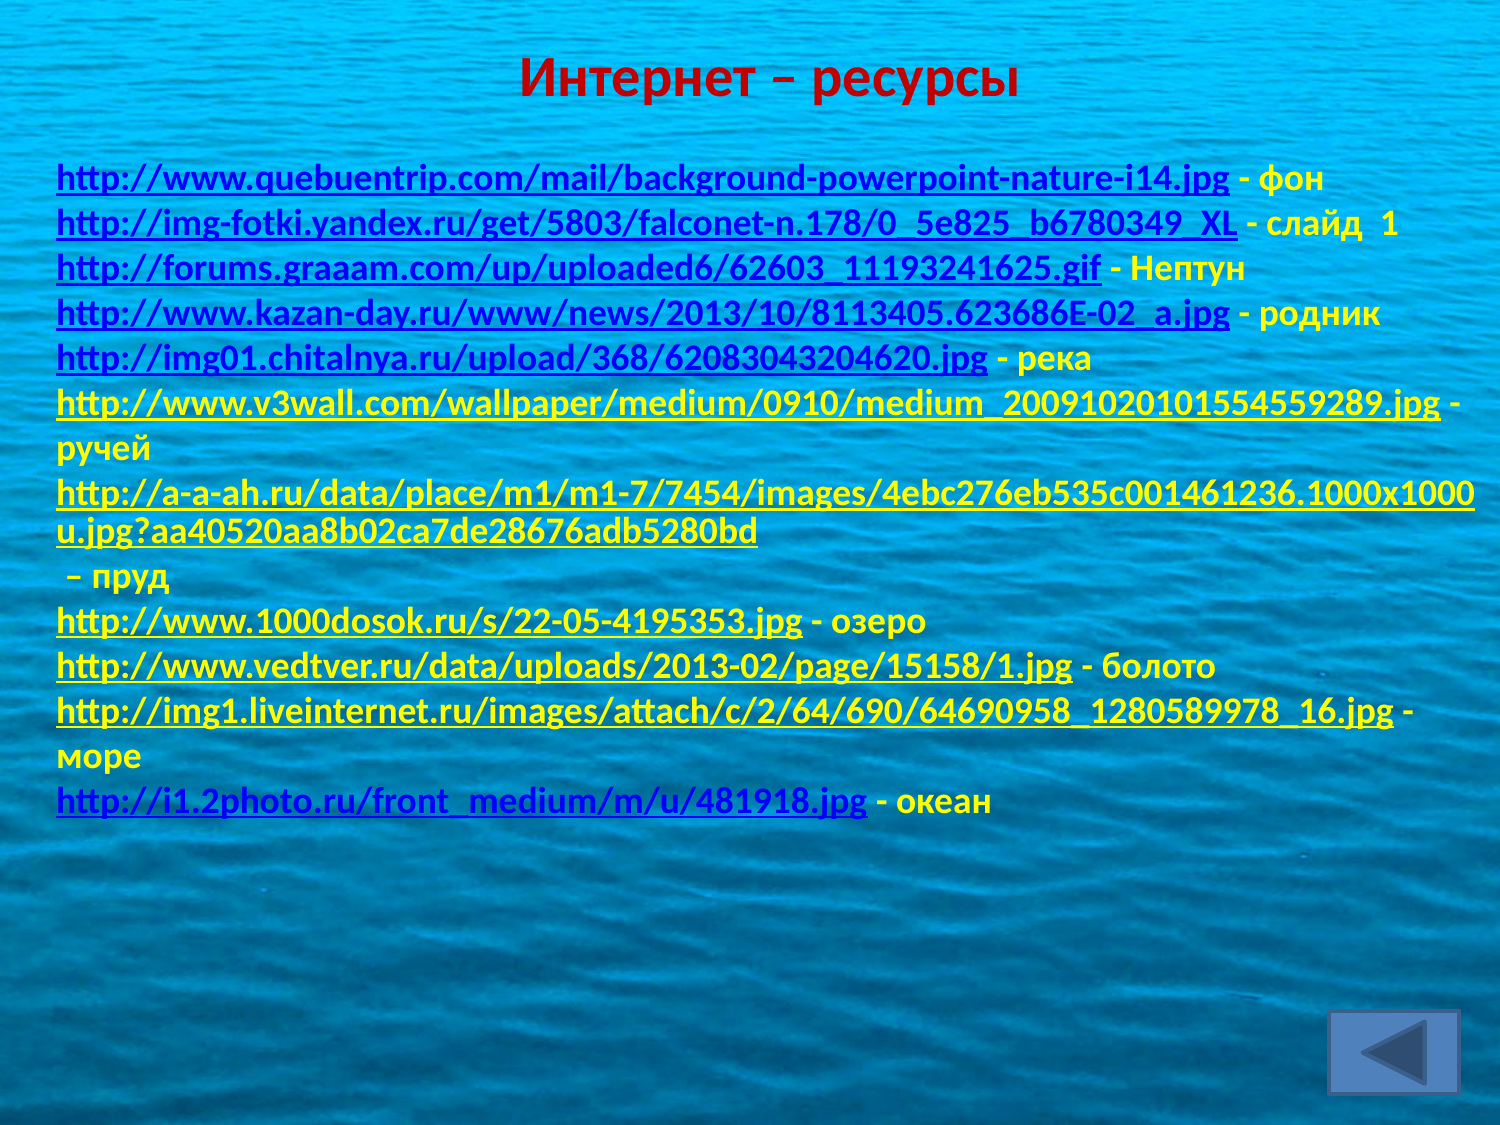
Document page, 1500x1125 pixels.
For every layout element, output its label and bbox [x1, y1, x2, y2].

picture [57, 397, 1440, 421]
picture [571, 397, 587, 415]
picture [1148, 699, 1164, 723]
picture [59, 787, 74, 812]
picture [768, 615, 783, 638]
picture [761, 654, 776, 677]
picture [637, 307, 648, 325]
picture [223, 795, 238, 818]
picture [1202, 480, 1218, 505]
picture [497, 307, 522, 324]
picture [147, 345, 161, 371]
picture [604, 517, 619, 543]
picture [103, 615, 118, 638]
picture [940, 256, 955, 279]
picture [570, 795, 595, 812]
picture [936, 217, 952, 235]
picture [650, 344, 664, 371]
picture [437, 615, 446, 632]
picture [260, 262, 271, 280]
picture [1076, 352, 1090, 370]
picture [788, 164, 803, 189]
picture [904, 697, 918, 724]
picture [819, 795, 826, 819]
picture [1228, 262, 1243, 279]
picture [615, 705, 629, 723]
picture [76, 700, 99, 723]
picture [1347, 390, 1362, 415]
picture [866, 256, 879, 279]
picture [895, 346, 910, 369]
picture [631, 345, 647, 370]
picture [1241, 481, 1256, 504]
picture [883, 481, 900, 504]
picture [994, 211, 1008, 235]
picture [974, 211, 989, 234]
picture [208, 519, 224, 543]
picture [995, 301, 1010, 325]
picture [496, 172, 521, 189]
picture [255, 397, 270, 414]
picture [360, 519, 376, 543]
picture [903, 256, 917, 279]
picture [137, 518, 148, 533]
picture [274, 307, 288, 325]
picture [928, 68, 953, 105]
picture [601, 164, 605, 189]
picture [76, 610, 99, 633]
picture [528, 518, 544, 543]
picture [863, 209, 877, 236]
picture [84, 750, 101, 768]
picture [1384, 211, 1397, 234]
picture [816, 660, 830, 678]
picture [506, 487, 531, 504]
picture [277, 172, 292, 190]
picture [908, 301, 924, 324]
picture [59, 164, 74, 189]
picture [852, 660, 867, 678]
picture [650, 479, 664, 506]
picture [395, 660, 410, 678]
picture [390, 479, 404, 506]
picture [748, 389, 762, 416]
picture [164, 307, 189, 324]
picture [847, 256, 860, 279]
picture [977, 481, 992, 504]
picture [192, 172, 217, 189]
picture [919, 795, 933, 812]
picture [742, 479, 756, 506]
picture [942, 487, 954, 505]
picture [922, 256, 936, 280]
picture [691, 609, 706, 633]
picture [976, 301, 991, 324]
picture [455, 705, 470, 723]
picture [845, 210, 860, 235]
picture [274, 391, 288, 415]
picture [285, 525, 299, 543]
picture [257, 299, 271, 324]
picture [57, 352, 987, 376]
picture [1194, 262, 1224, 285]
picture [331, 217, 345, 235]
picture [907, 172, 916, 189]
picture [694, 217, 711, 235]
picture [292, 652, 307, 678]
picture [433, 519, 448, 542]
picture [700, 519, 716, 543]
picture [380, 705, 395, 722]
picture [382, 660, 391, 677]
picture [1042, 391, 1058, 415]
picture [59, 344, 74, 369]
picture [519, 787, 535, 813]
picture [1310, 391, 1325, 414]
picture [77, 302, 98, 325]
picture [1096, 172, 1112, 190]
picture [1225, 699, 1240, 722]
picture [533, 255, 546, 281]
picture [1058, 352, 1073, 369]
picture [887, 172, 903, 190]
picture [590, 307, 605, 325]
picture [1326, 210, 1336, 214]
picture [970, 172, 985, 189]
picture [409, 607, 422, 632]
picture [566, 518, 582, 543]
picture [398, 795, 415, 813]
picture [734, 68, 755, 95]
picture [1364, 481, 1380, 505]
picture [1032, 300, 1048, 325]
picture [414, 652, 428, 679]
picture [957, 68, 977, 96]
picture [339, 795, 353, 813]
picture [927, 654, 940, 677]
picture [103, 795, 118, 818]
picture [1262, 307, 1277, 330]
picture [1328, 1010, 1460, 1095]
picture [1110, 487, 1123, 505]
picture [778, 217, 792, 234]
picture [94, 570, 109, 587]
picture [336, 172, 351, 190]
picture [1186, 698, 1202, 723]
picture [147, 480, 161, 506]
picture [668, 301, 683, 324]
picture [475, 172, 492, 190]
picture [927, 397, 931, 414]
picture [164, 255, 174, 279]
picture [421, 172, 425, 189]
picture [59, 299, 74, 324]
picture [1015, 487, 1030, 505]
picture [685, 481, 701, 504]
picture [313, 609, 329, 633]
picture [769, 255, 784, 280]
picture [1119, 301, 1134, 324]
picture [392, 352, 406, 370]
picture [624, 660, 635, 678]
picture [85, 525, 93, 549]
picture [676, 705, 688, 723]
picture [832, 795, 848, 818]
picture [717, 788, 732, 813]
picture [1119, 391, 1134, 414]
picture [259, 609, 272, 632]
picture [1203, 211, 1219, 234]
picture [131, 653, 145, 679]
picture [958, 481, 973, 504]
picture [959, 698, 974, 723]
picture [286, 487, 301, 505]
picture [978, 699, 993, 722]
picture [870, 653, 884, 679]
picture [243, 787, 257, 812]
picture [136, 435, 146, 439]
picture [1159, 391, 1172, 414]
picture [958, 256, 974, 279]
picture [1156, 307, 1170, 325]
picture [525, 307, 550, 324]
picture [356, 352, 371, 369]
picture [1032, 209, 1048, 235]
picture [645, 68, 670, 105]
picture [874, 68, 894, 96]
picture [348, 389, 352, 414]
picture [1419, 481, 1473, 505]
picture [296, 217, 300, 234]
picture [273, 487, 282, 504]
picture [813, 300, 828, 325]
picture [1260, 165, 1282, 195]
picture [761, 346, 777, 369]
picture [1005, 391, 1020, 414]
picture [955, 795, 969, 813]
picture [936, 397, 951, 415]
picture [755, 615, 762, 639]
picture [389, 217, 404, 235]
picture [411, 262, 423, 280]
picture [851, 795, 866, 819]
picture [373, 615, 384, 633]
picture [875, 345, 891, 370]
picture [421, 352, 430, 369]
picture [264, 212, 274, 235]
picture [571, 487, 596, 504]
picture [787, 256, 804, 280]
picture [769, 172, 784, 189]
picture [372, 487, 386, 505]
picture [777, 697, 791, 724]
picture [278, 209, 291, 234]
picture [740, 517, 755, 543]
picture [833, 615, 849, 633]
picture [1206, 699, 1221, 722]
picture [375, 172, 390, 189]
picture [586, 525, 600, 543]
picture [367, 705, 376, 722]
picture [1156, 262, 1171, 280]
picture [165, 705, 169, 722]
picture [453, 299, 467, 326]
picture [1013, 172, 1028, 189]
picture [165, 795, 169, 812]
picture [1000, 654, 1013, 677]
picture [1244, 699, 1259, 722]
picture [407, 217, 420, 234]
picture [77, 167, 99, 190]
picture [359, 482, 369, 505]
picture [470, 487, 485, 505]
picture [303, 525, 317, 543]
picture [490, 519, 505, 542]
picture [399, 705, 415, 723]
picture [637, 254, 653, 279]
picture [148, 570, 168, 593]
picture [716, 217, 730, 234]
picture [604, 652, 619, 678]
picture [232, 210, 242, 234]
picture [437, 790, 448, 813]
picture [132, 255, 145, 281]
picture [131, 698, 145, 724]
picture [294, 795, 311, 813]
picture [148, 255, 161, 281]
picture [1251, 391, 1268, 414]
picture [379, 519, 394, 542]
picture [471, 525, 487, 543]
picture [566, 705, 581, 723]
picture [224, 699, 237, 722]
picture [314, 347, 324, 370]
picture [645, 172, 659, 190]
picture [1403, 481, 1416, 504]
picture [673, 654, 689, 678]
picture [1198, 660, 1214, 678]
picture [897, 68, 922, 105]
picture [797, 660, 813, 683]
picture [742, 697, 756, 724]
picture [955, 210, 970, 235]
picture [1283, 217, 1299, 235]
picture [815, 68, 840, 105]
picture [632, 700, 654, 723]
picture [603, 389, 617, 416]
picture [321, 479, 337, 505]
picture [287, 705, 302, 723]
picture [1128, 211, 1142, 235]
picture [324, 660, 339, 677]
picture [1020, 352, 1035, 375]
picture [1093, 481, 1106, 505]
picture [171, 525, 185, 543]
picture [247, 519, 262, 542]
picture [103, 705, 118, 728]
picture [469, 307, 494, 324]
picture [491, 705, 495, 722]
picture [716, 172, 725, 189]
picture [1272, 391, 1285, 415]
picture [794, 698, 809, 723]
picture [585, 705, 596, 723]
picture [114, 570, 130, 593]
picture [192, 660, 245, 677]
picture [430, 652, 446, 678]
picture [856, 346, 872, 369]
picture [705, 481, 719, 505]
picture [352, 262, 366, 280]
picture [907, 654, 921, 678]
picture [1111, 699, 1126, 722]
picture [261, 795, 278, 813]
picture [723, 481, 739, 504]
picture [658, 705, 672, 723]
picture [800, 346, 815, 370]
picture [467, 209, 481, 236]
picture [147, 698, 161, 724]
picture [510, 344, 514, 369]
picture [738, 789, 751, 812]
picture [663, 172, 675, 190]
picture [294, 609, 310, 633]
picture [572, 172, 586, 190]
picture [657, 262, 672, 280]
picture [669, 389, 685, 415]
picture [679, 217, 691, 235]
picture [1089, 210, 1104, 235]
picture [176, 262, 192, 280]
picture [373, 788, 383, 812]
picture [834, 487, 849, 505]
picture [561, 68, 585, 95]
picture [98, 525, 114, 548]
picture [1166, 211, 1181, 234]
picture [453, 344, 467, 371]
picture [174, 217, 199, 234]
picture [1302, 699, 1315, 722]
picture [725, 301, 739, 325]
picture [613, 68, 638, 96]
picture [1291, 391, 1304, 415]
picture [554, 479, 568, 506]
picture [1099, 301, 1115, 324]
picture [913, 346, 929, 369]
picture [980, 256, 993, 279]
picture [1016, 256, 1031, 279]
picture [714, 255, 728, 281]
picture [537, 660, 552, 683]
picture [565, 660, 582, 678]
picture [898, 795, 914, 813]
picture [1090, 255, 1100, 279]
picture [525, 164, 539, 191]
picture [1036, 256, 1049, 280]
picture [307, 307, 321, 325]
picture [1319, 698, 1335, 723]
picture [1279, 480, 1294, 505]
picture [567, 210, 582, 235]
picture [534, 609, 549, 632]
picture [316, 705, 331, 722]
picture [1054, 698, 1069, 723]
picture [778, 301, 794, 325]
picture [174, 352, 199, 369]
picture [304, 480, 318, 506]
picture [710, 609, 724, 633]
picture [553, 300, 567, 326]
picture [585, 211, 602, 234]
picture [269, 352, 281, 370]
picture [1307, 172, 1322, 189]
picture [1163, 660, 1180, 678]
picture [903, 487, 918, 505]
picture [192, 615, 246, 632]
picture [303, 262, 313, 279]
picture [1260, 481, 1275, 505]
picture [59, 525, 73, 543]
picture [1050, 167, 1060, 190]
picture [95, 442, 109, 459]
picture [612, 345, 628, 370]
picture [311, 655, 321, 678]
picture [939, 699, 956, 722]
picture [281, 790, 291, 813]
picture [769, 487, 794, 504]
picture [296, 172, 312, 190]
picture [133, 570, 148, 593]
picture [616, 795, 641, 812]
picture [956, 397, 981, 414]
picture [243, 346, 256, 369]
picture [1224, 481, 1237, 504]
picture [1328, 391, 1343, 414]
picture [906, 389, 922, 415]
picture [1359, 705, 1374, 728]
picture [148, 300, 161, 326]
picture [1366, 391, 1381, 414]
picture [808, 256, 823, 280]
picture [635, 609, 648, 632]
picture [889, 615, 905, 638]
picture [974, 795, 989, 812]
picture [609, 165, 622, 191]
picture [908, 615, 925, 633]
picture [117, 525, 132, 549]
picture [194, 487, 208, 505]
picture [676, 254, 691, 280]
picture [869, 615, 884, 633]
picture [695, 654, 708, 677]
picture [585, 660, 599, 678]
picture [623, 210, 637, 236]
picture [996, 480, 1012, 505]
picture [377, 307, 391, 325]
picture [147, 653, 161, 679]
picture [956, 300, 972, 325]
picture [224, 487, 238, 505]
picture [1036, 699, 1049, 723]
picture [228, 519, 242, 543]
picture [759, 699, 774, 722]
picture [1377, 705, 1392, 729]
picture [1304, 217, 1318, 235]
picture [243, 479, 258, 504]
picture [421, 307, 430, 324]
picture [531, 209, 545, 236]
picture [663, 519, 678, 542]
picture [533, 397, 547, 415]
picture [549, 211, 562, 235]
picture [131, 608, 145, 634]
picture [871, 301, 886, 325]
picture [743, 300, 756, 326]
picture [77, 212, 98, 235]
picture [1145, 211, 1162, 234]
picture [355, 172, 371, 190]
picture [244, 217, 261, 235]
picture [936, 795, 951, 813]
picture [434, 307, 449, 325]
picture [320, 397, 334, 415]
picture [386, 795, 396, 812]
picture [598, 262, 615, 280]
picture [334, 700, 344, 723]
picture [1137, 391, 1153, 415]
picture [441, 705, 451, 722]
picture [347, 705, 362, 723]
picture [1138, 166, 1151, 189]
picture [704, 346, 720, 369]
picture [408, 172, 417, 189]
picture [470, 352, 485, 370]
picture [719, 397, 744, 414]
picture [131, 390, 145, 416]
picture [420, 795, 434, 812]
picture [681, 787, 695, 814]
picture [1143, 660, 1159, 678]
picture [840, 389, 854, 416]
picture [499, 652, 513, 679]
picture [721, 517, 736, 543]
picture [826, 211, 841, 234]
picture [426, 262, 443, 280]
picture [885, 699, 901, 723]
picture [752, 212, 763, 235]
picture [196, 262, 206, 279]
picture [835, 301, 847, 324]
picture [291, 397, 317, 414]
picture [1023, 391, 1039, 415]
picture [834, 660, 849, 684]
picture [328, 352, 341, 370]
picture [1345, 481, 1361, 505]
picture [550, 262, 565, 280]
picture [1062, 391, 1077, 414]
picture [77, 392, 99, 415]
picture [1084, 172, 1093, 189]
picture [749, 172, 763, 189]
picture [1039, 352, 1054, 370]
picture [500, 705, 525, 722]
picture [840, 172, 856, 190]
picture [774, 77, 793, 81]
picture [273, 660, 288, 678]
picture [147, 390, 161, 416]
picture [131, 480, 145, 506]
picture [403, 397, 428, 414]
picture [451, 660, 465, 678]
picture [77, 655, 99, 678]
picture [764, 391, 781, 415]
picture [1224, 211, 1236, 234]
picture [516, 660, 531, 678]
picture [693, 697, 707, 722]
picture [1094, 699, 1107, 722]
picture [655, 654, 670, 677]
picture [325, 795, 335, 812]
picture [1145, 481, 1161, 505]
picture [393, 167, 404, 189]
picture [500, 217, 516, 235]
picture [988, 167, 998, 190]
picture [853, 615, 865, 633]
picture [1104, 653, 1120, 678]
picture [1262, 698, 1278, 723]
picture [518, 212, 528, 235]
picture [798, 487, 812, 505]
picture [632, 481, 647, 504]
picture [448, 217, 463, 235]
picture [357, 299, 372, 325]
picture [945, 654, 959, 678]
picture [477, 255, 490, 281]
picture [59, 697, 74, 722]
picture [585, 609, 598, 633]
picture [342, 660, 357, 678]
picture [603, 481, 616, 504]
picture [1286, 172, 1302, 190]
picture [362, 660, 371, 677]
picture [1176, 262, 1190, 279]
picture [523, 59, 553, 95]
picture [454, 487, 466, 505]
picture [1010, 68, 1016, 95]
picture [776, 789, 789, 812]
picture [750, 256, 765, 279]
picture [1344, 307, 1359, 324]
picture [450, 615, 465, 633]
picture [515, 609, 530, 632]
picture [742, 654, 758, 678]
picture [590, 254, 594, 279]
picture [1133, 256, 1151, 279]
picture [153, 525, 167, 543]
picture [1129, 698, 1145, 723]
picture [696, 255, 711, 280]
picture [867, 699, 882, 722]
picture [735, 217, 750, 235]
picture [1300, 307, 1320, 330]
picture [192, 307, 217, 324]
picture [1035, 479, 1050, 505]
picture [548, 519, 563, 542]
picture [451, 517, 467, 543]
picture [125, 750, 140, 768]
picture [1310, 481, 1323, 504]
picture [255, 660, 270, 677]
picture [1280, 307, 1297, 325]
picture [1323, 307, 1338, 324]
picture [113, 442, 129, 460]
picture [220, 397, 245, 414]
picture [488, 479, 502, 506]
picture [468, 655, 478, 678]
picture [805, 391, 818, 414]
picture [57, 262, 1101, 286]
picture [265, 519, 281, 543]
picture [192, 397, 217, 414]
picture [651, 300, 664, 326]
picture [476, 397, 490, 415]
picture [332, 607, 348, 633]
picture [57, 487, 1474, 511]
picture [591, 397, 600, 414]
picture [759, 487, 763, 504]
picture [859, 172, 884, 189]
picture [165, 352, 169, 369]
picture [690, 397, 694, 414]
picture [844, 68, 869, 96]
picture [1268, 217, 1280, 235]
picture [369, 209, 385, 234]
picture [269, 705, 284, 722]
picture [261, 705, 265, 722]
picture [793, 788, 808, 813]
picture [357, 787, 371, 814]
picture [398, 525, 410, 543]
picture [77, 347, 99, 370]
picture [530, 705, 544, 723]
picture [939, 172, 956, 190]
picture [682, 518, 697, 543]
picture [1071, 301, 1085, 324]
picture [1326, 481, 1342, 505]
picture [494, 262, 508, 280]
picture [981, 653, 995, 679]
picture [619, 262, 633, 280]
picture [697, 789, 714, 812]
picture [1099, 391, 1116, 415]
picture [608, 307, 633, 324]
picture [963, 653, 978, 678]
picture [498, 608, 512, 634]
picture [131, 345, 145, 371]
picture [686, 301, 702, 324]
picture [885, 256, 898, 279]
picture [921, 698, 936, 723]
picture [867, 479, 881, 506]
picture [221, 346, 237, 370]
picture [1126, 481, 1142, 505]
picture [543, 172, 568, 189]
picture [626, 164, 642, 189]
picture [106, 750, 121, 773]
picture [1154, 166, 1171, 189]
picture [210, 262, 224, 279]
picture [1051, 300, 1067, 325]
picture [315, 262, 329, 280]
picture [712, 654, 727, 678]
picture [1073, 481, 1088, 505]
picture [650, 397, 665, 415]
picture [797, 300, 810, 326]
picture [164, 397, 189, 414]
picture [1051, 210, 1067, 235]
picture [366, 397, 378, 415]
picture [639, 210, 649, 234]
picture [164, 660, 189, 677]
picture [711, 697, 725, 724]
picture [103, 660, 118, 683]
picture [484, 615, 496, 633]
picture [59, 254, 74, 279]
picture [132, 300, 145, 326]
picture [59, 607, 74, 632]
picture [1384, 487, 1397, 504]
picture [837, 346, 853, 370]
picture [204, 705, 219, 729]
picture [133, 442, 149, 459]
picture [983, 68, 1004, 95]
picture [189, 519, 205, 542]
picture [918, 211, 932, 234]
picture [59, 389, 74, 414]
picture [621, 397, 646, 414]
picture [625, 517, 640, 543]
picture [809, 211, 822, 234]
picture [59, 479, 74, 504]
picture [436, 487, 450, 505]
picture [286, 344, 301, 369]
picture [59, 652, 74, 677]
picture [59, 750, 80, 767]
picture [729, 609, 744, 633]
picture [77, 790, 99, 813]
picture [147, 788, 161, 814]
picture [548, 705, 563, 729]
picture [645, 787, 659, 814]
picture [473, 698, 487, 724]
picture [174, 705, 199, 722]
picture [57, 307, 1229, 331]
picture [786, 615, 801, 639]
picture [326, 307, 341, 324]
picture [680, 164, 693, 189]
picture [780, 346, 796, 369]
picture [435, 217, 444, 234]
picture [148, 210, 161, 236]
picture [819, 346, 834, 369]
picture [557, 344, 573, 370]
picture [812, 699, 829, 722]
picture [495, 389, 499, 414]
picture [652, 217, 665, 235]
picture [928, 301, 942, 325]
picture [131, 788, 145, 814]
picture [653, 609, 668, 632]
picture [220, 307, 245, 324]
picture [706, 68, 731, 96]
picture [59, 442, 74, 465]
picture [699, 397, 714, 415]
picture [448, 397, 474, 414]
picture [571, 307, 586, 324]
picture [1055, 481, 1068, 505]
picture [1182, 660, 1195, 677]
picture [549, 795, 564, 813]
picture [1107, 211, 1124, 235]
picture [1346, 705, 1353, 729]
picture [606, 211, 620, 235]
picture [564, 609, 580, 633]
picture [858, 397, 883, 414]
picture [434, 352, 449, 370]
picture [996, 699, 1012, 723]
picture [176, 789, 189, 812]
picture [1183, 481, 1200, 504]
picture [638, 652, 652, 679]
picture [432, 389, 446, 416]
picture [500, 795, 516, 813]
picture [1070, 211, 1085, 234]
picture [1016, 699, 1031, 722]
picture [1215, 391, 1228, 415]
picture [1025, 660, 1032, 684]
picture [923, 479, 939, 505]
picture [459, 172, 471, 190]
picture [1234, 391, 1247, 415]
picture [164, 172, 189, 189]
picture [676, 68, 700, 95]
picture [667, 481, 682, 504]
picture [165, 217, 169, 234]
picture [482, 660, 496, 678]
picture [316, 164, 332, 189]
picture [887, 397, 903, 415]
picture [1323, 217, 1338, 234]
picture [594, 346, 609, 370]
picture [821, 391, 837, 415]
picture [672, 609, 686, 633]
picture [1064, 172, 1079, 190]
picture [1342, 217, 1362, 240]
picture [686, 346, 701, 369]
picture [728, 172, 744, 190]
picture [1167, 481, 1180, 504]
picture [997, 255, 1012, 280]
picture [645, 519, 658, 543]
picture [147, 608, 161, 634]
picture [1197, 391, 1210, 414]
picture [353, 615, 369, 633]
picture [1032, 172, 1046, 189]
picture [203, 789, 218, 812]
picture [1168, 699, 1182, 723]
picture [448, 262, 473, 279]
picture [519, 352, 535, 370]
picture [417, 700, 427, 723]
picture [350, 217, 365, 234]
picture [785, 391, 800, 414]
picture [889, 301, 905, 324]
picture [723, 345, 739, 370]
picture [727, 705, 739, 723]
picture [779, 653, 793, 679]
picture [539, 352, 553, 370]
picture [577, 344, 591, 371]
picture [341, 517, 357, 543]
picture [471, 795, 496, 812]
picture [132, 210, 145, 236]
picture [132, 165, 145, 191]
picture [538, 481, 551, 504]
picture [540, 795, 544, 812]
picture [831, 697, 845, 724]
picture [854, 301, 866, 324]
picture [220, 172, 245, 189]
picture [59, 209, 74, 234]
picture [889, 654, 902, 677]
picture [598, 788, 612, 814]
picture [292, 307, 304, 324]
picture [275, 609, 291, 633]
picture [1037, 660, 1053, 683]
picture [707, 301, 720, 324]
picture [743, 346, 758, 370]
picture [76, 482, 99, 505]
picture [590, 68, 611, 95]
picture [388, 615, 404, 633]
picture [1056, 660, 1071, 684]
picture [599, 697, 613, 724]
picture [755, 789, 770, 812]
picture [879, 211, 895, 234]
picture [371, 262, 396, 279]
picture [853, 487, 864, 505]
picture [666, 345, 682, 370]
picture [57, 172, 1229, 196]
picture [414, 525, 428, 543]
picture [1083, 391, 1096, 414]
picture [148, 165, 161, 191]
picture [306, 352, 310, 369]
picture [230, 262, 255, 279]
picture [1123, 660, 1140, 678]
picture [334, 262, 348, 280]
picture [1175, 391, 1192, 415]
picture [57, 217, 1237, 241]
picture [1364, 307, 1379, 324]
picture [321, 518, 337, 543]
picture [613, 609, 630, 632]
picture [77, 257, 98, 280]
picture [662, 795, 677, 813]
picture [731, 255, 746, 280]
picture [509, 518, 524, 543]
picture [382, 397, 398, 415]
picture [848, 698, 863, 723]
picture [77, 442, 92, 465]
picture [164, 615, 189, 632]
picture [164, 487, 178, 505]
picture [1013, 300, 1029, 325]
picture [468, 608, 482, 634]
picture [761, 301, 774, 324]
picture [341, 487, 355, 505]
